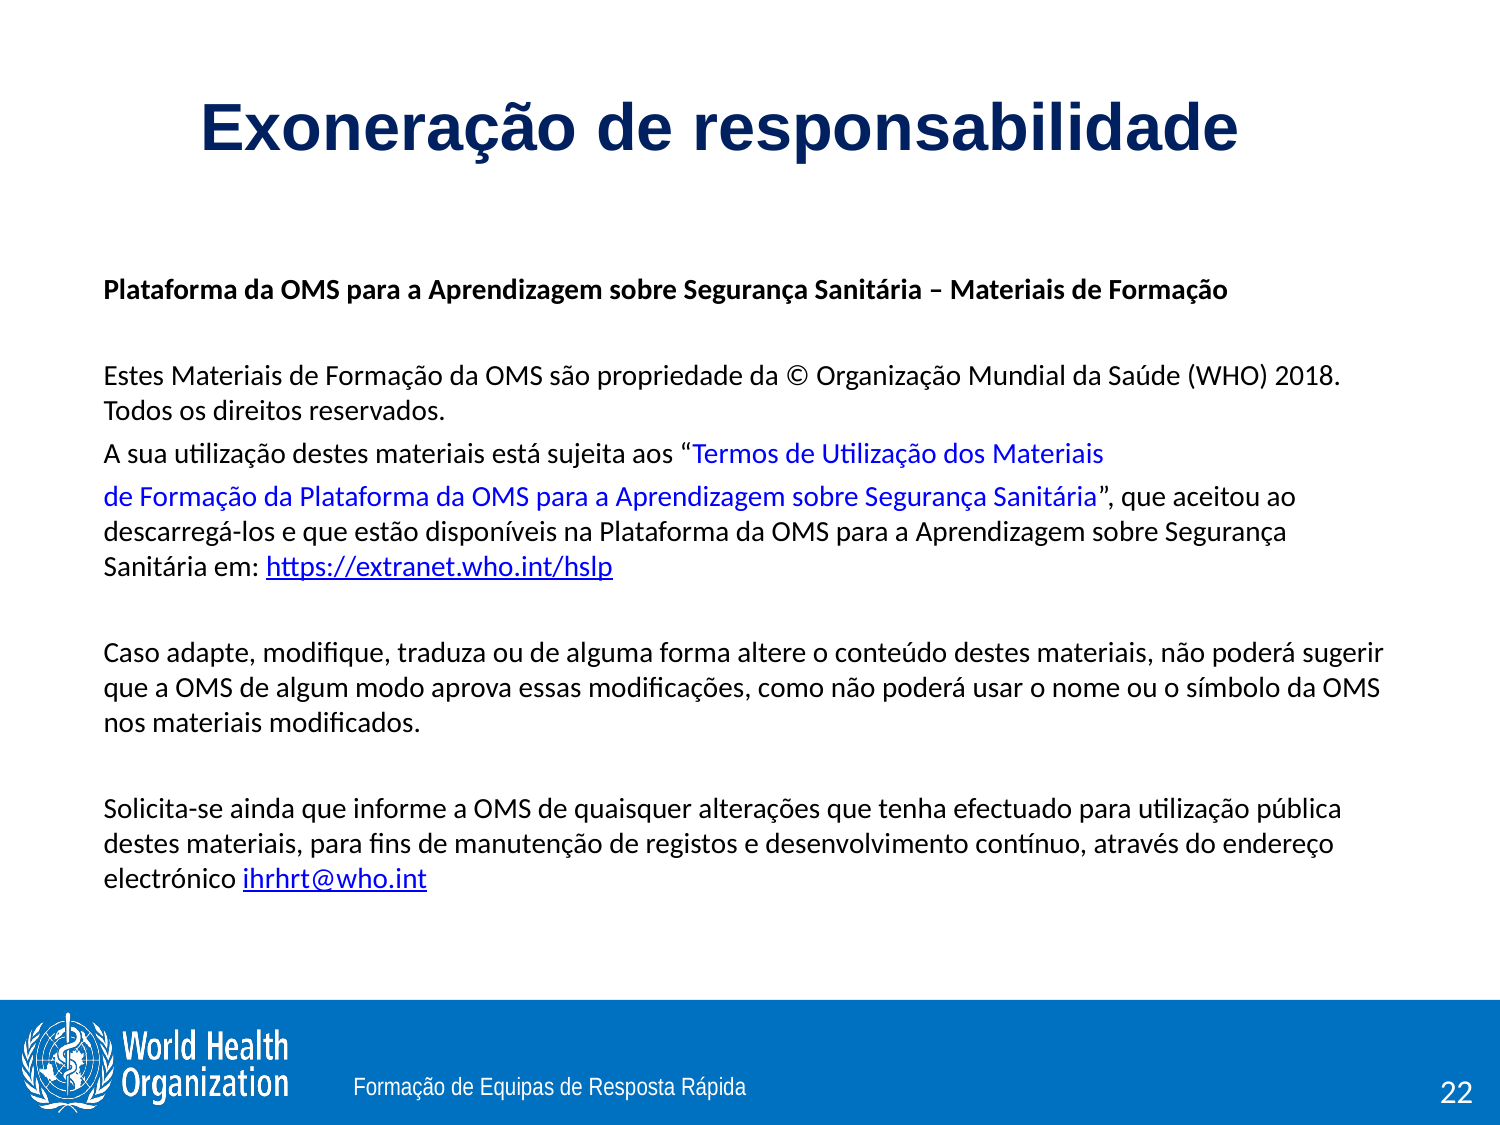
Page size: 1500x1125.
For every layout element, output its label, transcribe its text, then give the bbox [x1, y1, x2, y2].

picture [21, 1012, 288, 1113]
text_box Plataforma da OMS para a Aprendizagem sobre Segurança Sanitária – Materiais de Formação Estes Materiais de Formação da OMS são propriedade da © Organização Mundial da Saúde (WHO) 2018. Todos os direitos reservados. A sua utilização destes materiais está sujeita aos “Termos de Utilização dos Materiais de Formação da Plataforma da OMS para a Aprendizagem sobre Segurança Sanitária”, que aceitou ao descarregá-los e que estão disponíveis na Plataforma da OMS para a Aprendizagem sobre Segurança Sanitária em: https://extranet.who.int/hslp Caso adapte, modifique, traduza ou de alguma forma altere o conteúdo destes materiais, não poderá sugerir que a OMS de algum modo aprova essas modificações, como não poderá usar o nome ou o símbolo da OMS nos materiais modificados. Solicita-se ainda que informe a OMS de quaisquer alterações que tenha efectuado para utilização pública destes materiais, para fins de manutenção de registos e desenvolvimento contínuo, através do endereço electrónico ihrhrt@who.int [88, 219, 1412, 941]
text_box Exoneração de responsabilidade [171, 54, 1270, 194]
